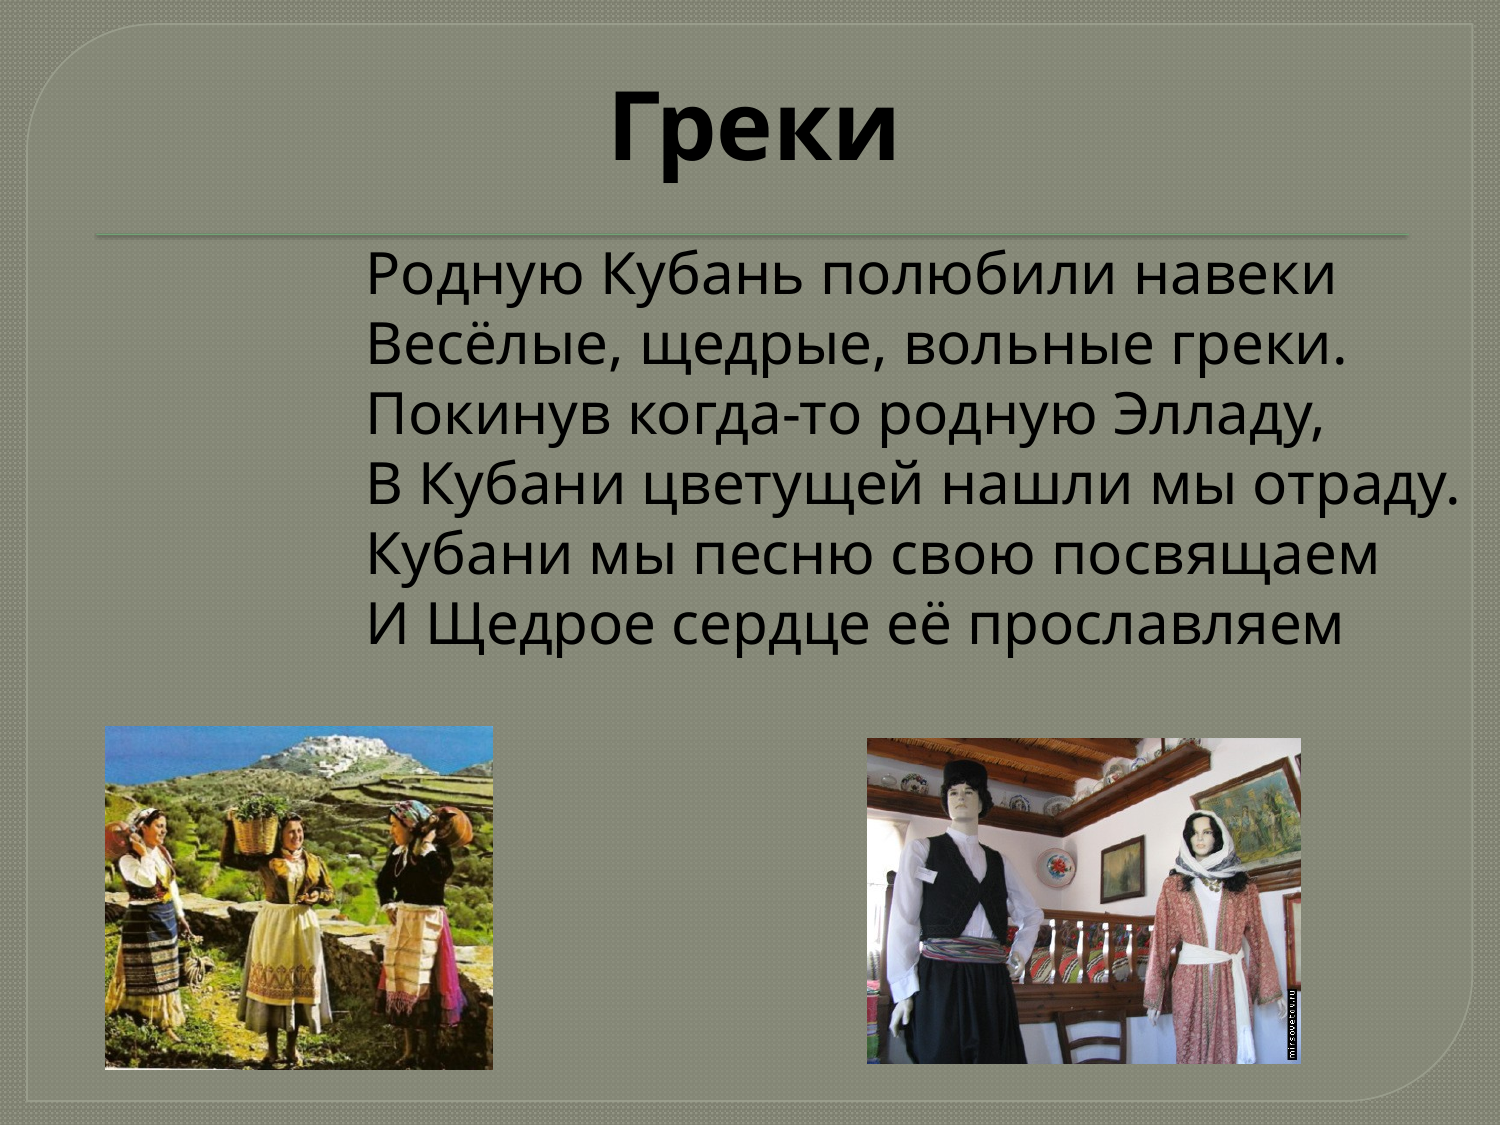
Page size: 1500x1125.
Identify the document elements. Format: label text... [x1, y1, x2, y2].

title Греки [75, 45, 1425, 159]
text_box Родную Кубань полюбили навеки Весёлые, щедрые, вольные греки. Покинув когда-то родную Элладу, В Кубани цветущей нашли мы отраду. Кубани мы песню свою посвящаем И Щедрое сердце её прославляем [0, 159, 1500, 664]
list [866, 738, 1301, 1064]
picture [105, 726, 493, 1070]
